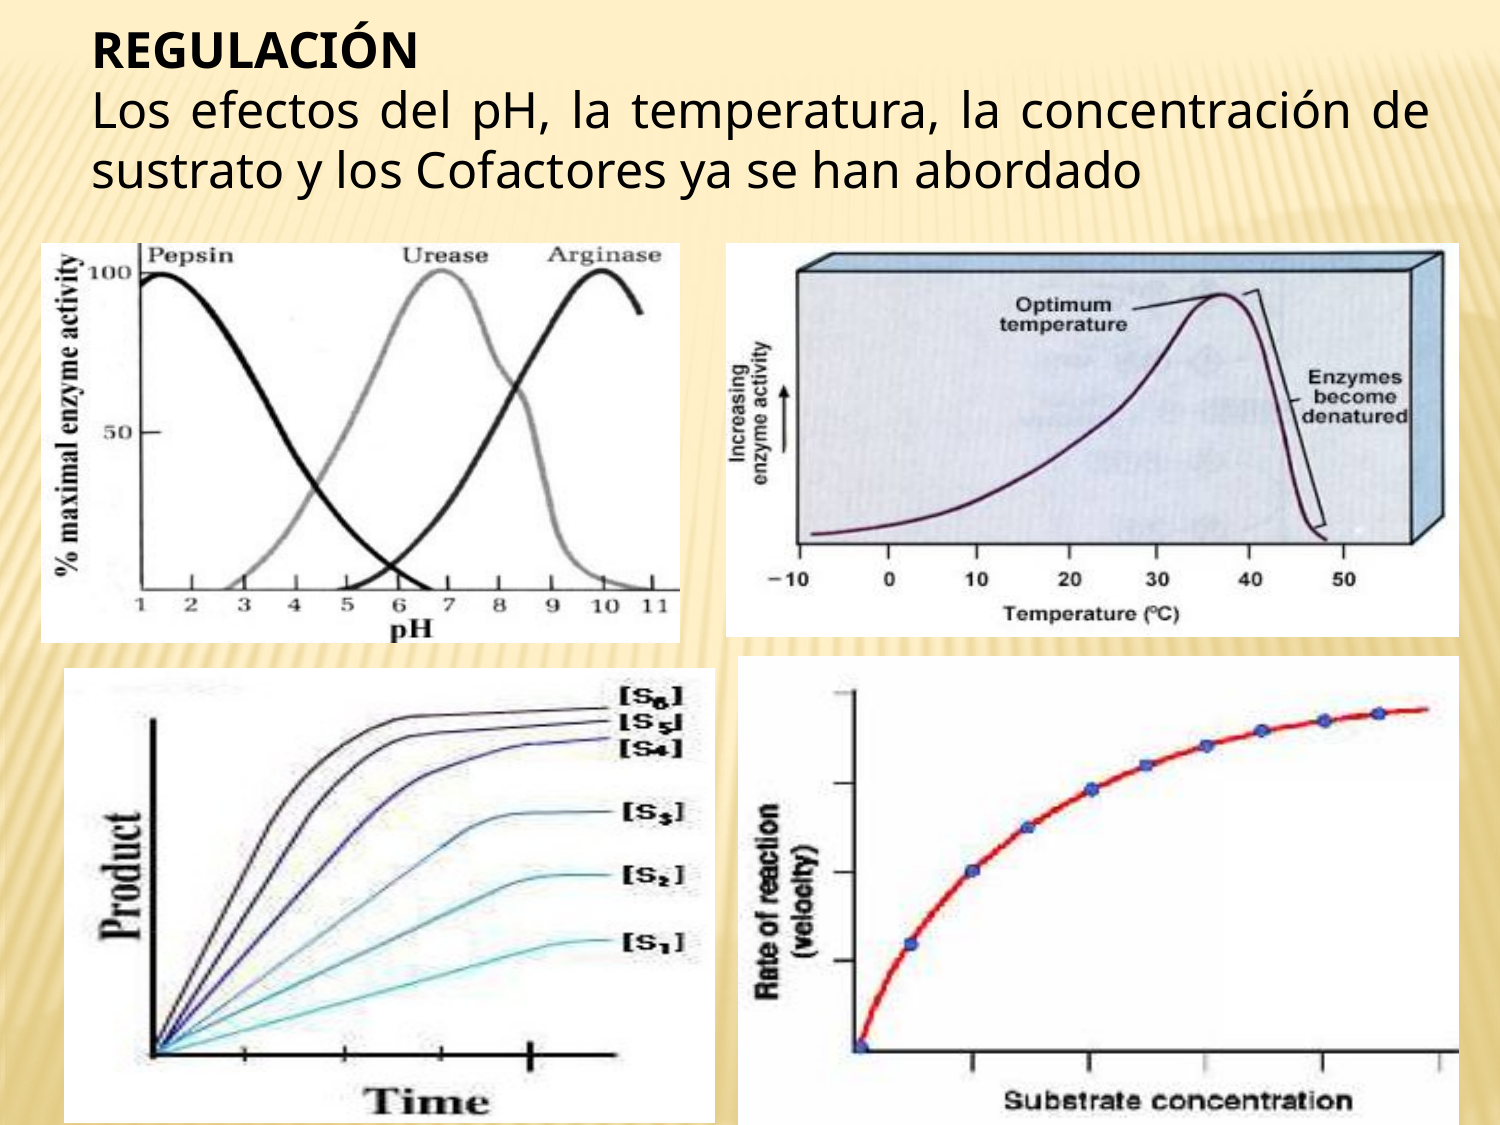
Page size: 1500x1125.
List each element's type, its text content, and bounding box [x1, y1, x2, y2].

picture [40, 243, 680, 644]
picture [64, 668, 715, 1123]
text_box REGULACIÓN Los efectos del pH, la temperatura, la concentración de sustrato y los Cofactores ya se han abordado [76, 11, 1447, 206]
picture [725, 243, 1459, 638]
picture [737, 656, 1459, 1125]
